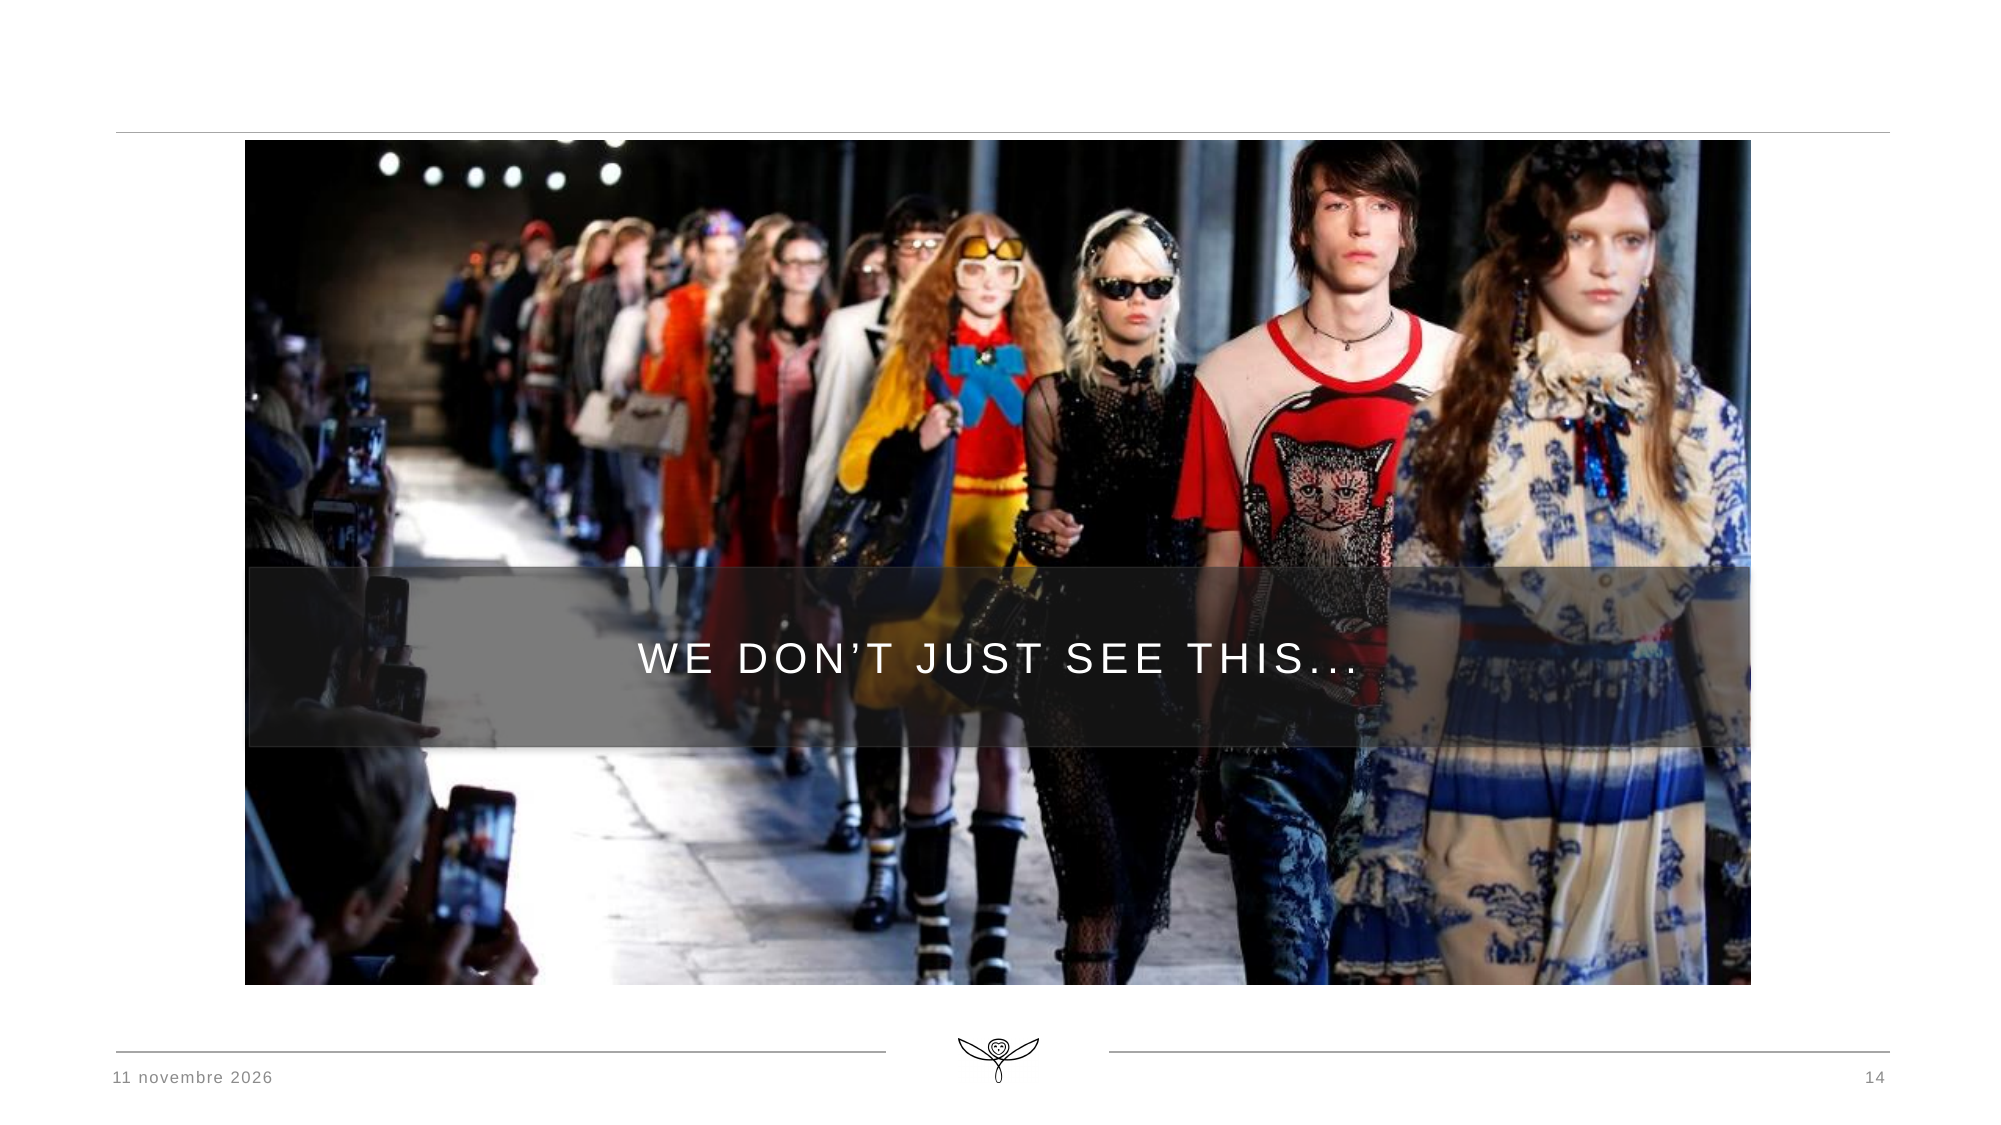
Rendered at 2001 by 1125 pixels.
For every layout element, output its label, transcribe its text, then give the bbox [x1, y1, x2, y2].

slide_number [97, 1051, 522, 1103]
picture [244, 140, 1751, 985]
slide_number 14 [1433, 1051, 1900, 1103]
picture [958, 1038, 1039, 1083]
